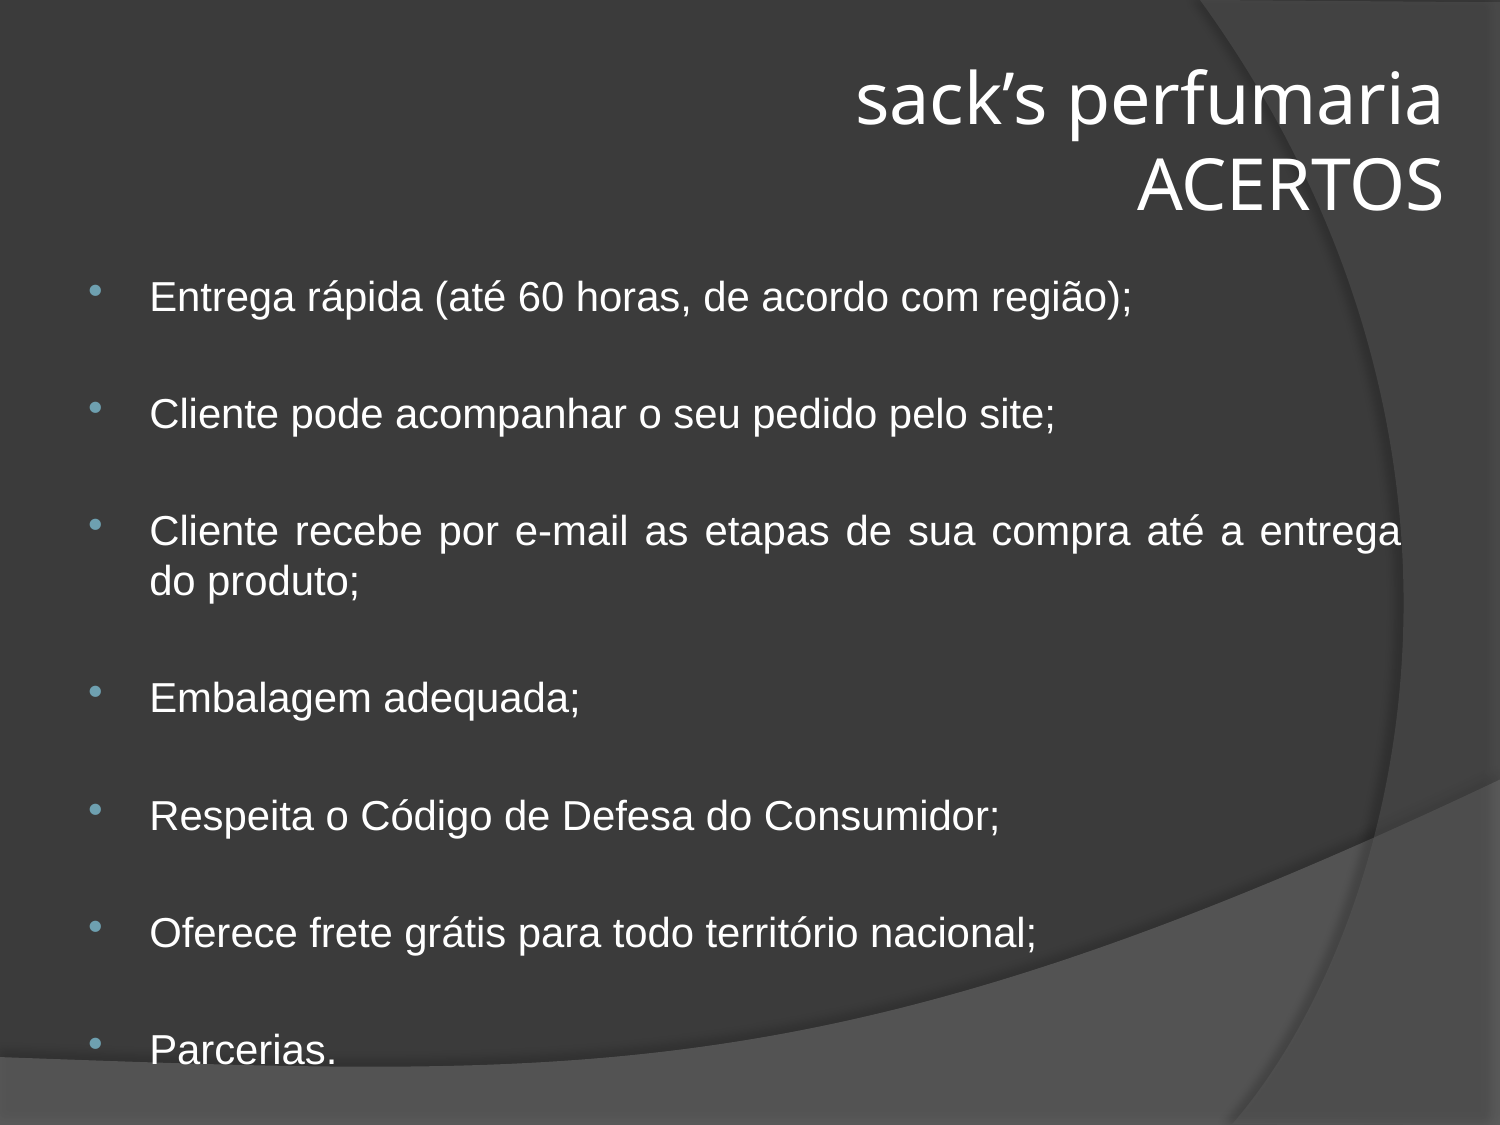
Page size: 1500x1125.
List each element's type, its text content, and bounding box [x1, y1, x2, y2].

title sack’s perfumaria ACERTOS [228, 45, 1454, 233]
list Entrega rápida (até 60 horas, de acordo com região); Cliente pode acompanhar o seu pedido pelo site; Cliente recebe por e-mail as etapas de sua compra até a entrega do produto; Embalagem adequada; Respeita o Código de Defesa do Consumidor; Oferece frete grátis para todo território nacional; Parcerias. [75, 262, 1418, 1090]
